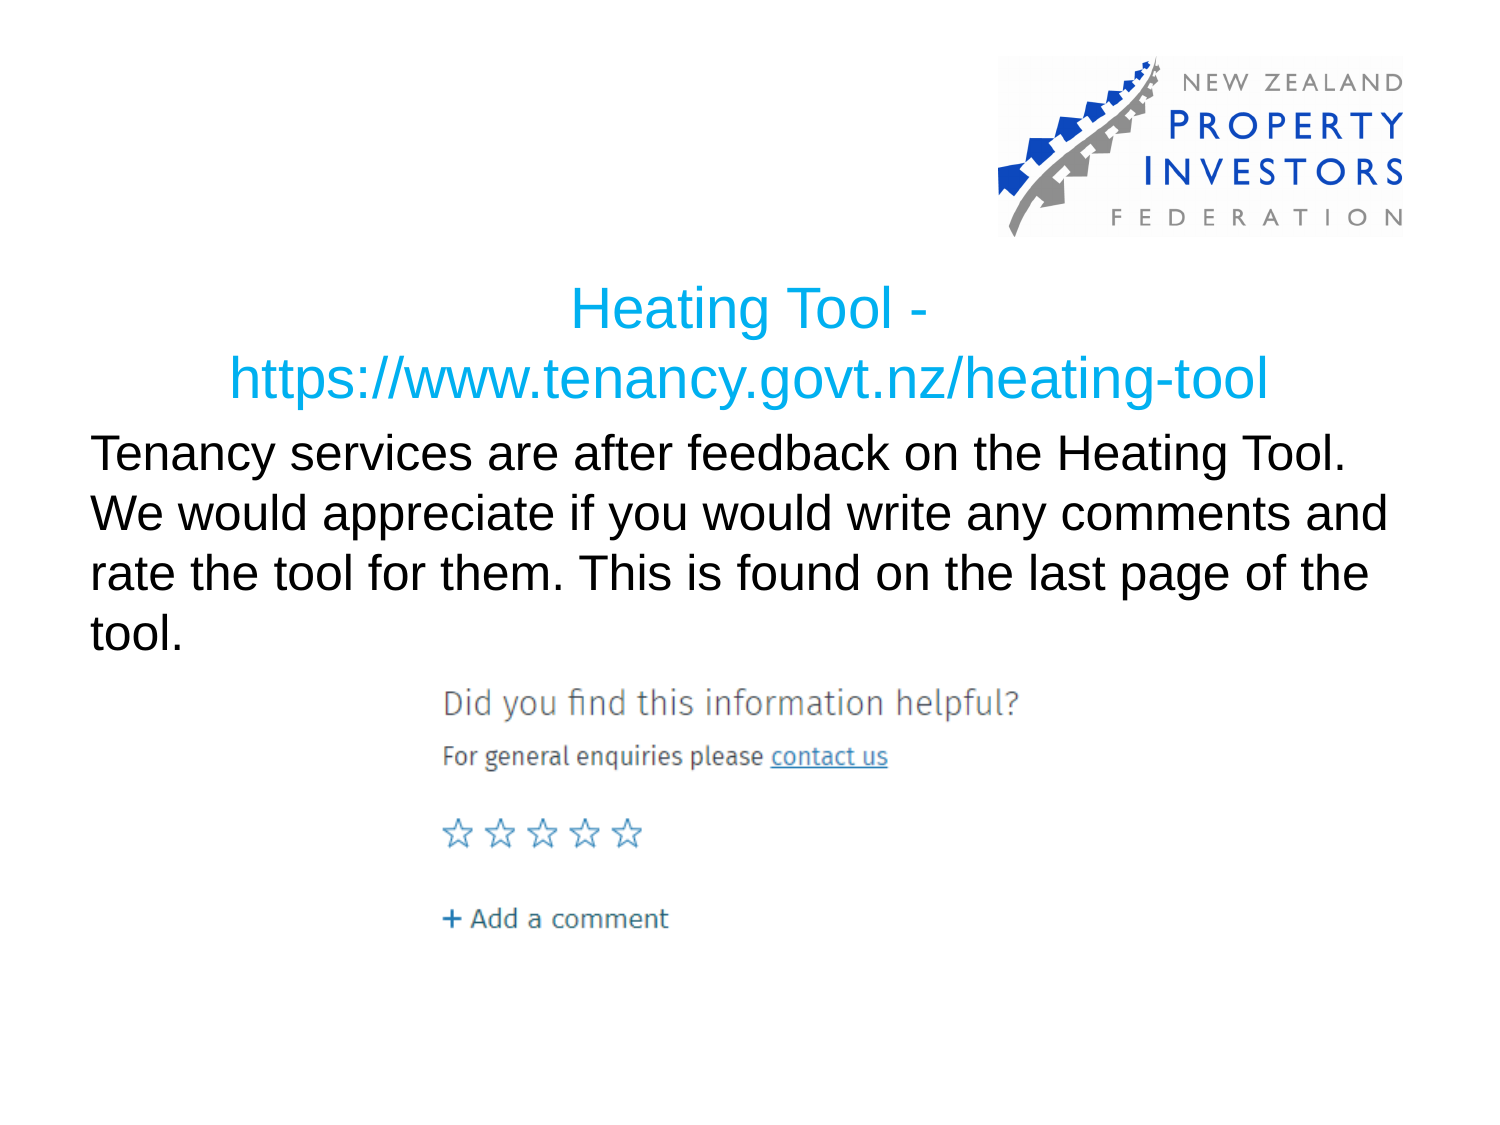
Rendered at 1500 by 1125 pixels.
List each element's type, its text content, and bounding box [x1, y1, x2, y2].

picture [997, 56, 1403, 237]
list Heating Tool - https://www.tenancy.govt.nz/heating-tool Tenancy services are after feedback on the Heating Tool. We would appreciate if you would write any comments and rate the tool for them. This is found on the last page of the tool. [74, 262, 1426, 1006]
picture [371, 626, 1168, 1006]
